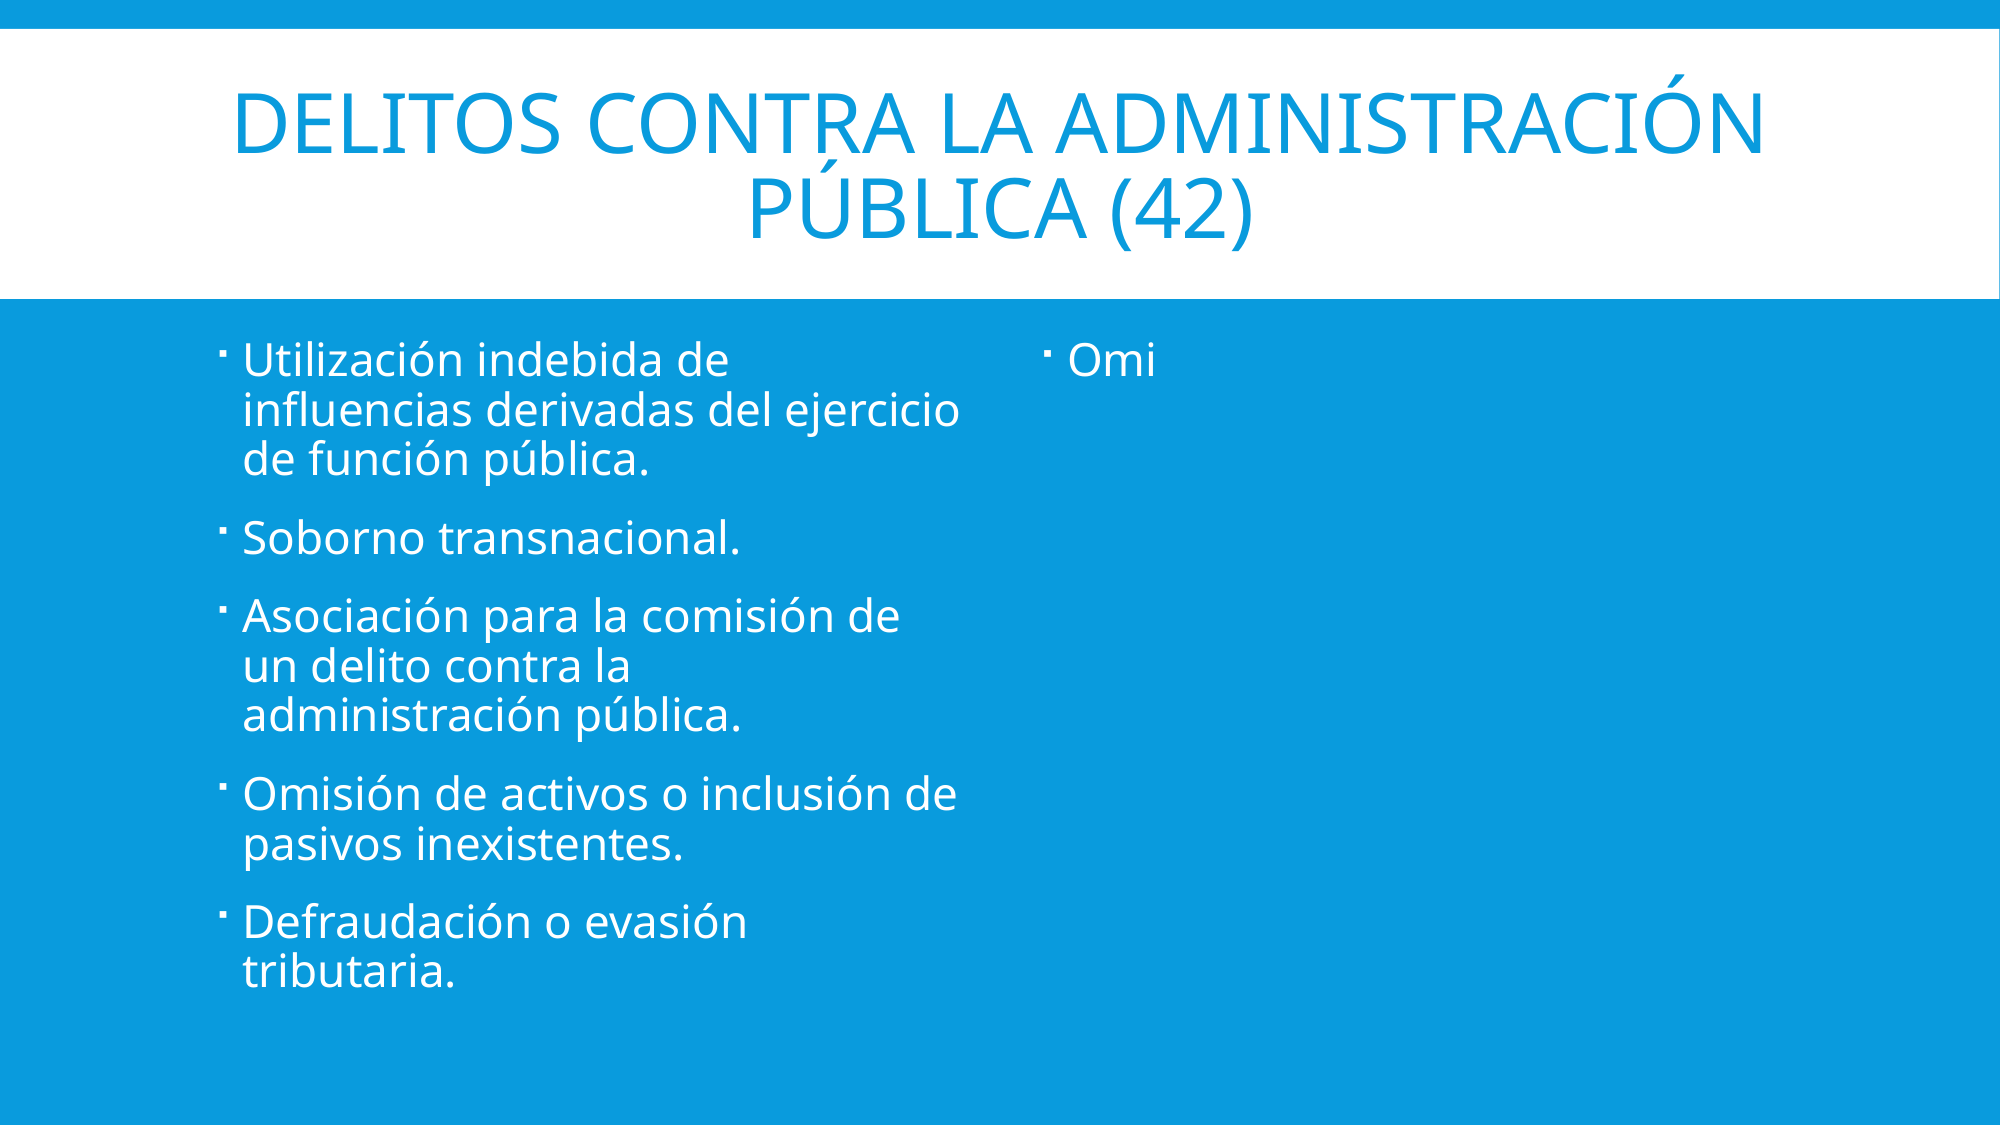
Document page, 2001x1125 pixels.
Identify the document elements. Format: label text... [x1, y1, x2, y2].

title Delitos contra la administración pública (42) [197, 46, 1803, 294]
list Omi [1022, 329, 1803, 1021]
list Utilización indebida de influencias derivadas del ejercicio de función pública. Soborno transnacional. Asociación para la comisión de un delito contra la administración pública. Omisión de activos o inclusión de pasivos inexistentes. Defraudación o evasión tributaria. [197, 329, 978, 1021]
